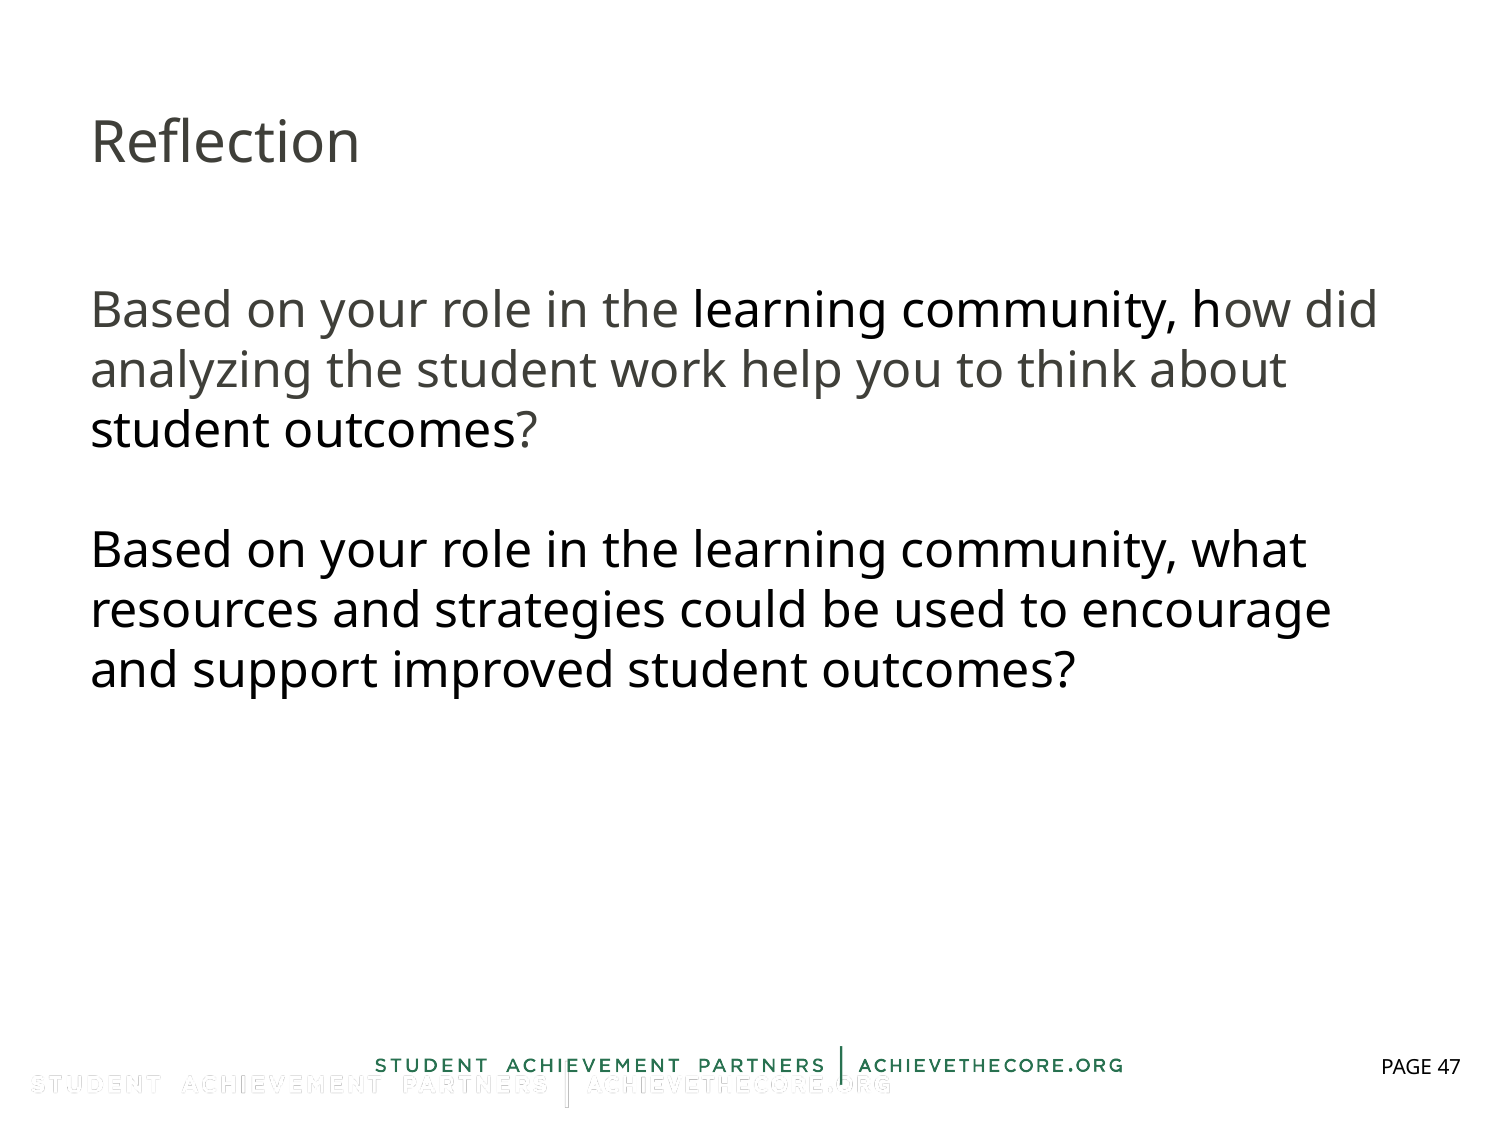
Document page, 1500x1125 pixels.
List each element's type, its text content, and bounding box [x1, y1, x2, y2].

title Reflection [75, 45, 1425, 233]
list Based on your role in the learning community, how did analyzing the student work help you to think about student outcomes? Based on your role in the learning community, what resources and strategies could be used to encourage and support improved student outcomes? [75, 262, 1425, 1005]
picture [375, 1046, 1122, 1085]
